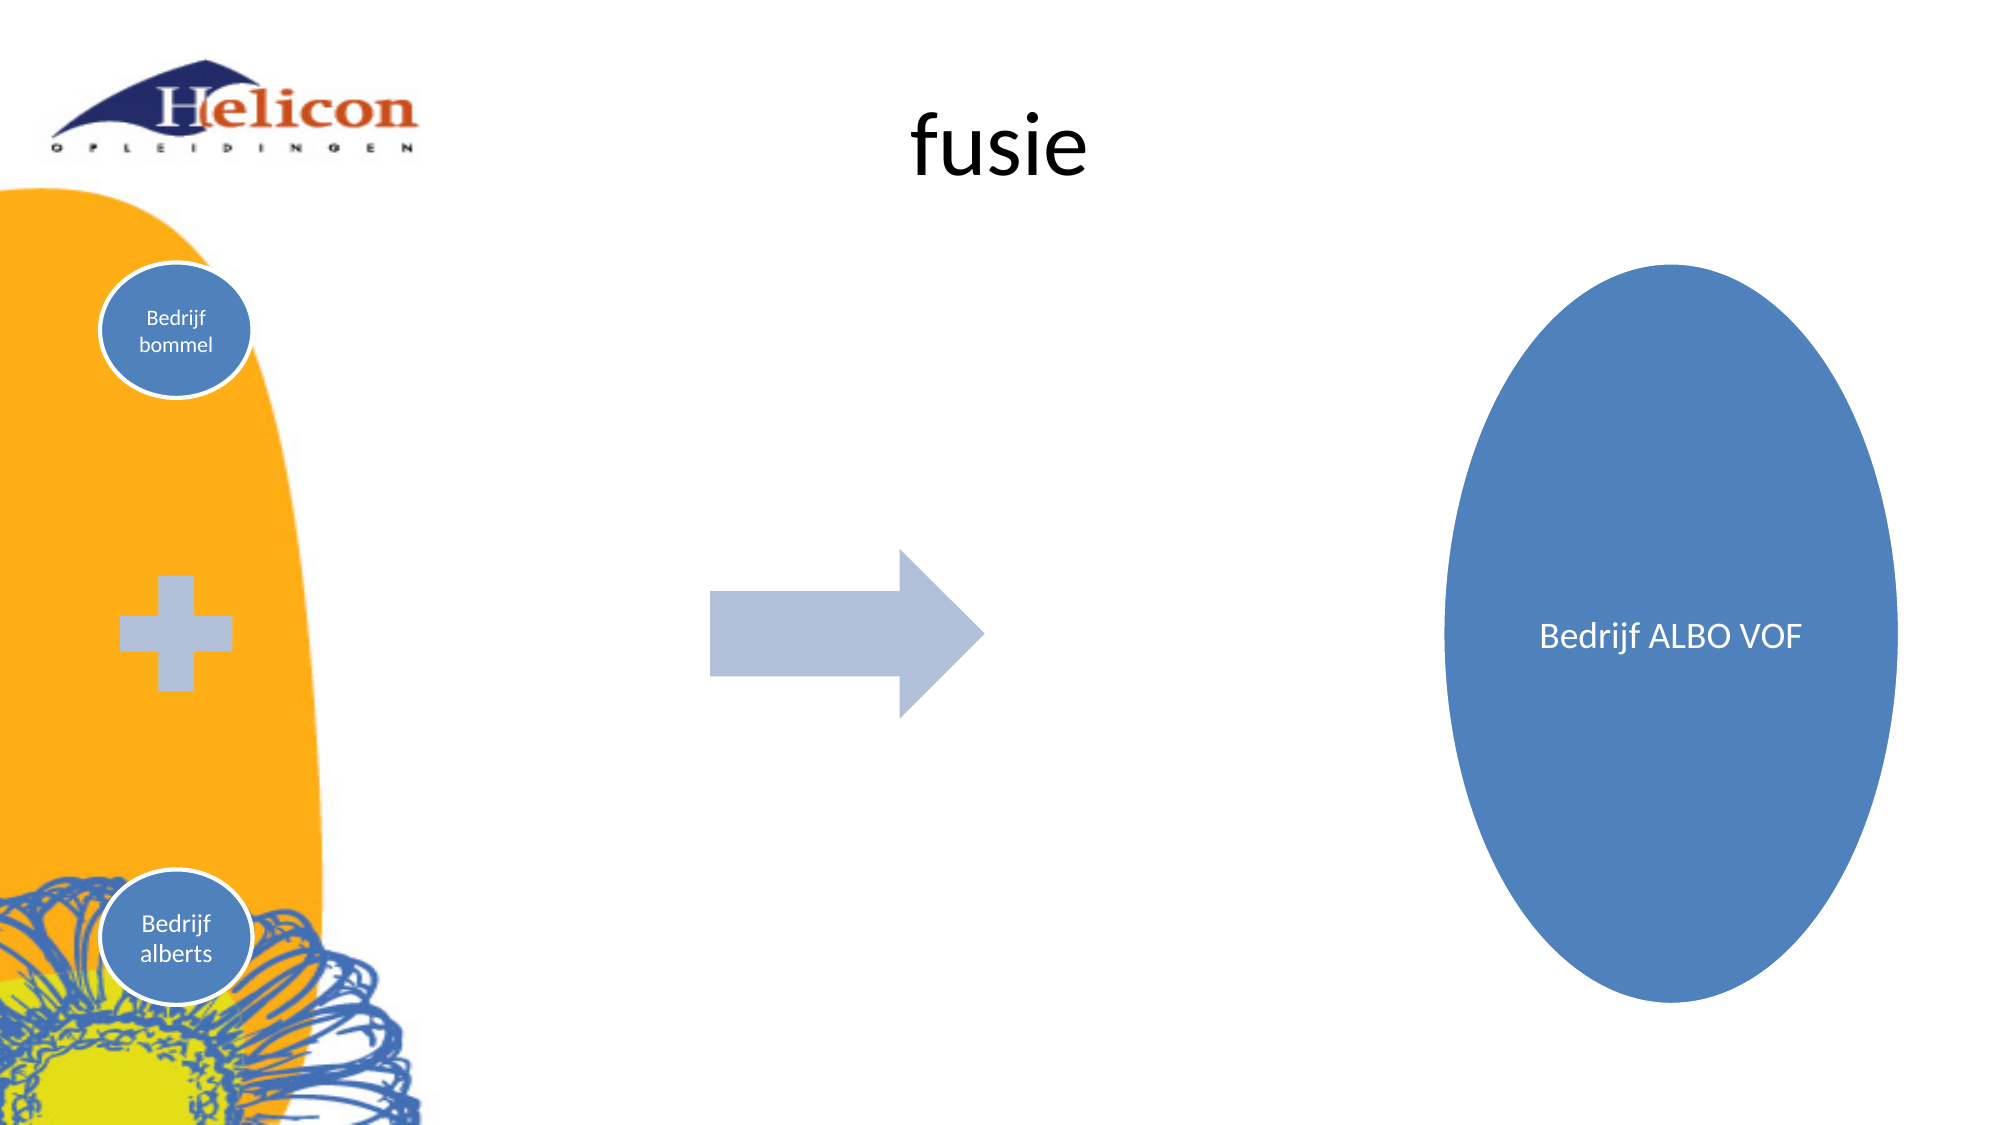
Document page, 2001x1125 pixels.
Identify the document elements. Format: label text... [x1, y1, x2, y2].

picture [0, 0, 2001, 1125]
title fusie [99, 45, 1900, 233]
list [99, 262, 1901, 1006]
